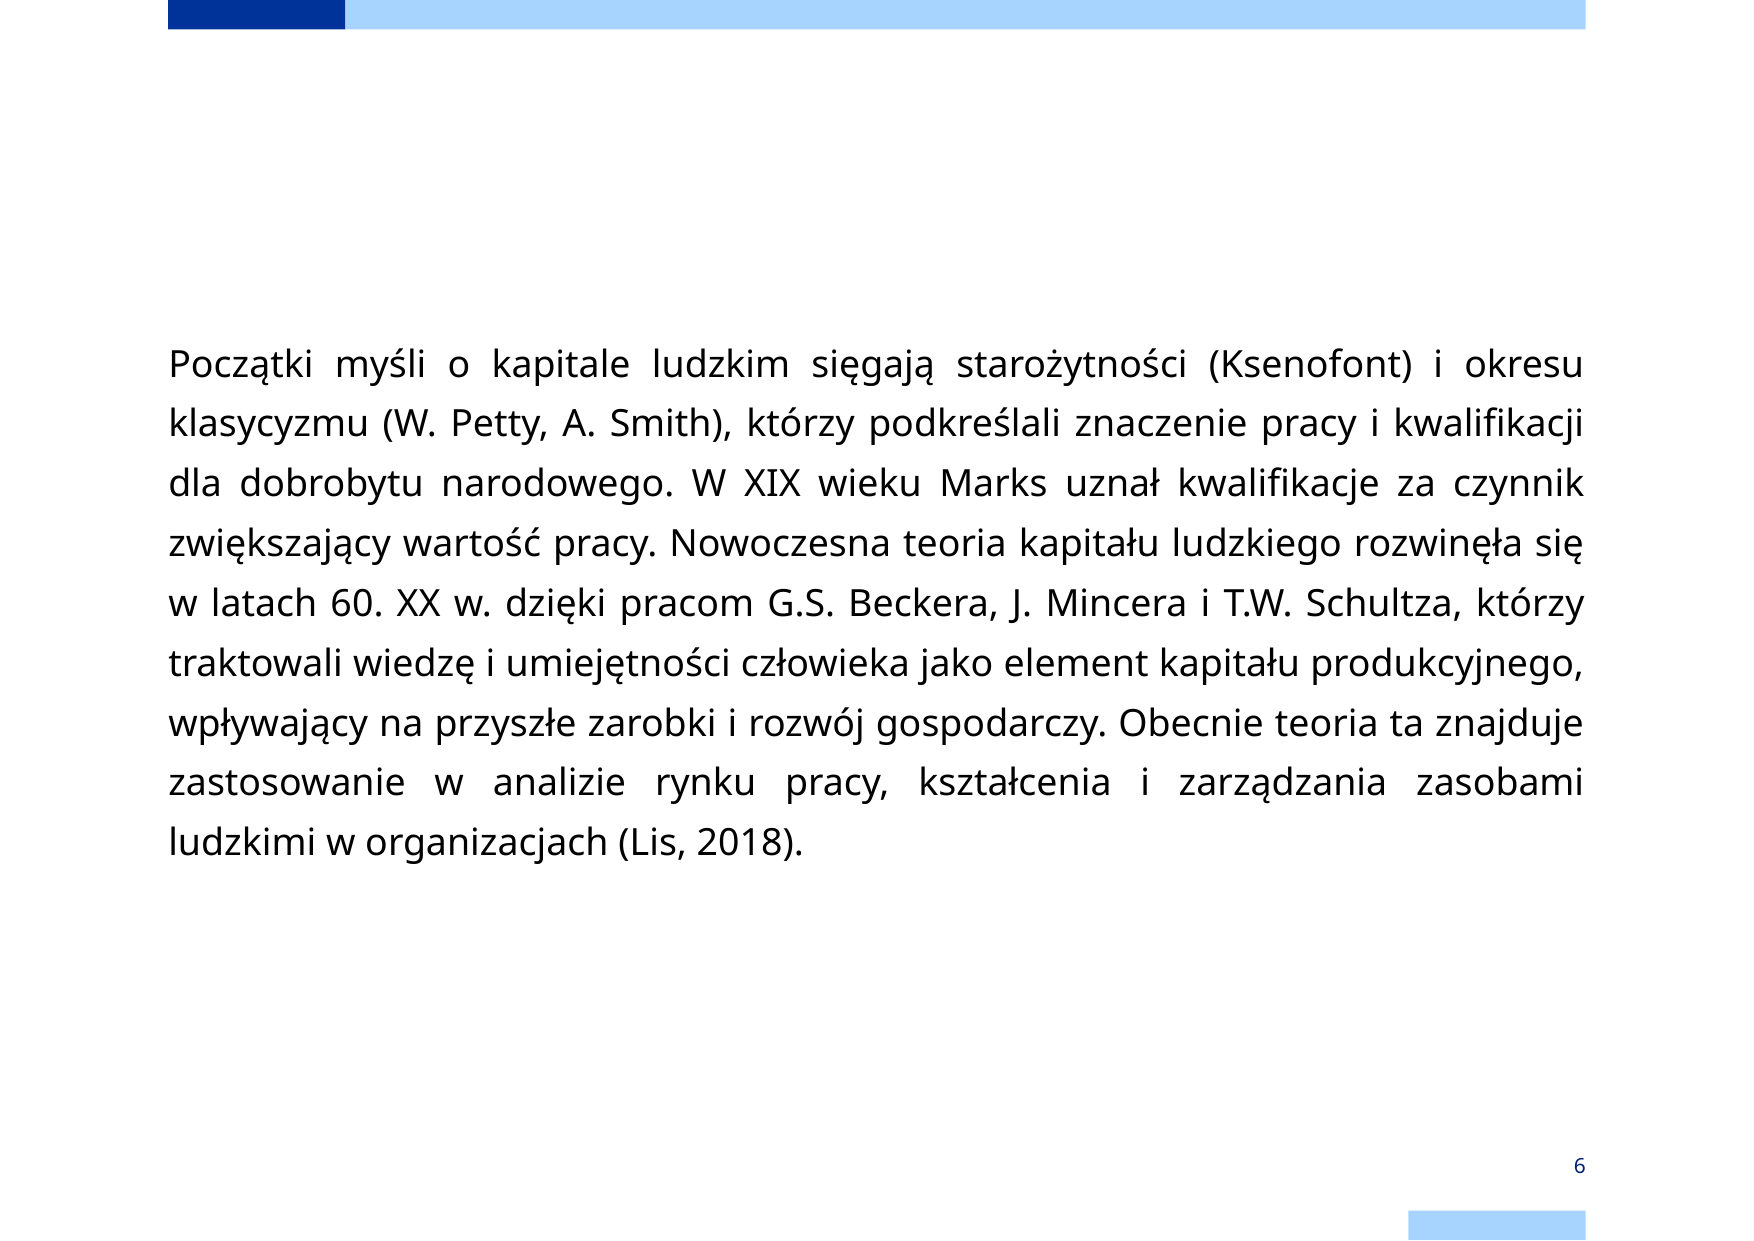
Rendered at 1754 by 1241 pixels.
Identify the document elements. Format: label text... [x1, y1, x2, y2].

slide_number ‹#› [1408, 1151, 1586, 1182]
list Początki myśli o kapitale ludzkim sięgają starożytności (Ksenofont) i okresu klasycyzmu (W. Petty, A. Smith), którzy podkreślali znaczenie pracy i kwalifikacji dla dobrobytu narodowego. W XIX wieku Marks uznał kwalifikacje za czynnik zwiększający wartość pracy. Nowoczesna teoria kapitału ludzkiego rozwinęła się w latach 60. XX w. dzięki pracom G.S. Beckera, J. Mincera i T.W. Schultza, którzy traktowali wiedzę i umiejętności człowieka jako element kapitału produkcyjnego, wpływający na przyszłe zarobki i rozwój gospodarczy. Obecnie teoria ta znajduje zastosowanie w analizie rynku pracy, kształcenia i zarządzania zasobami ludzkimi w organizacjach (Lis, 2018). [168, 324, 1586, 1093]
